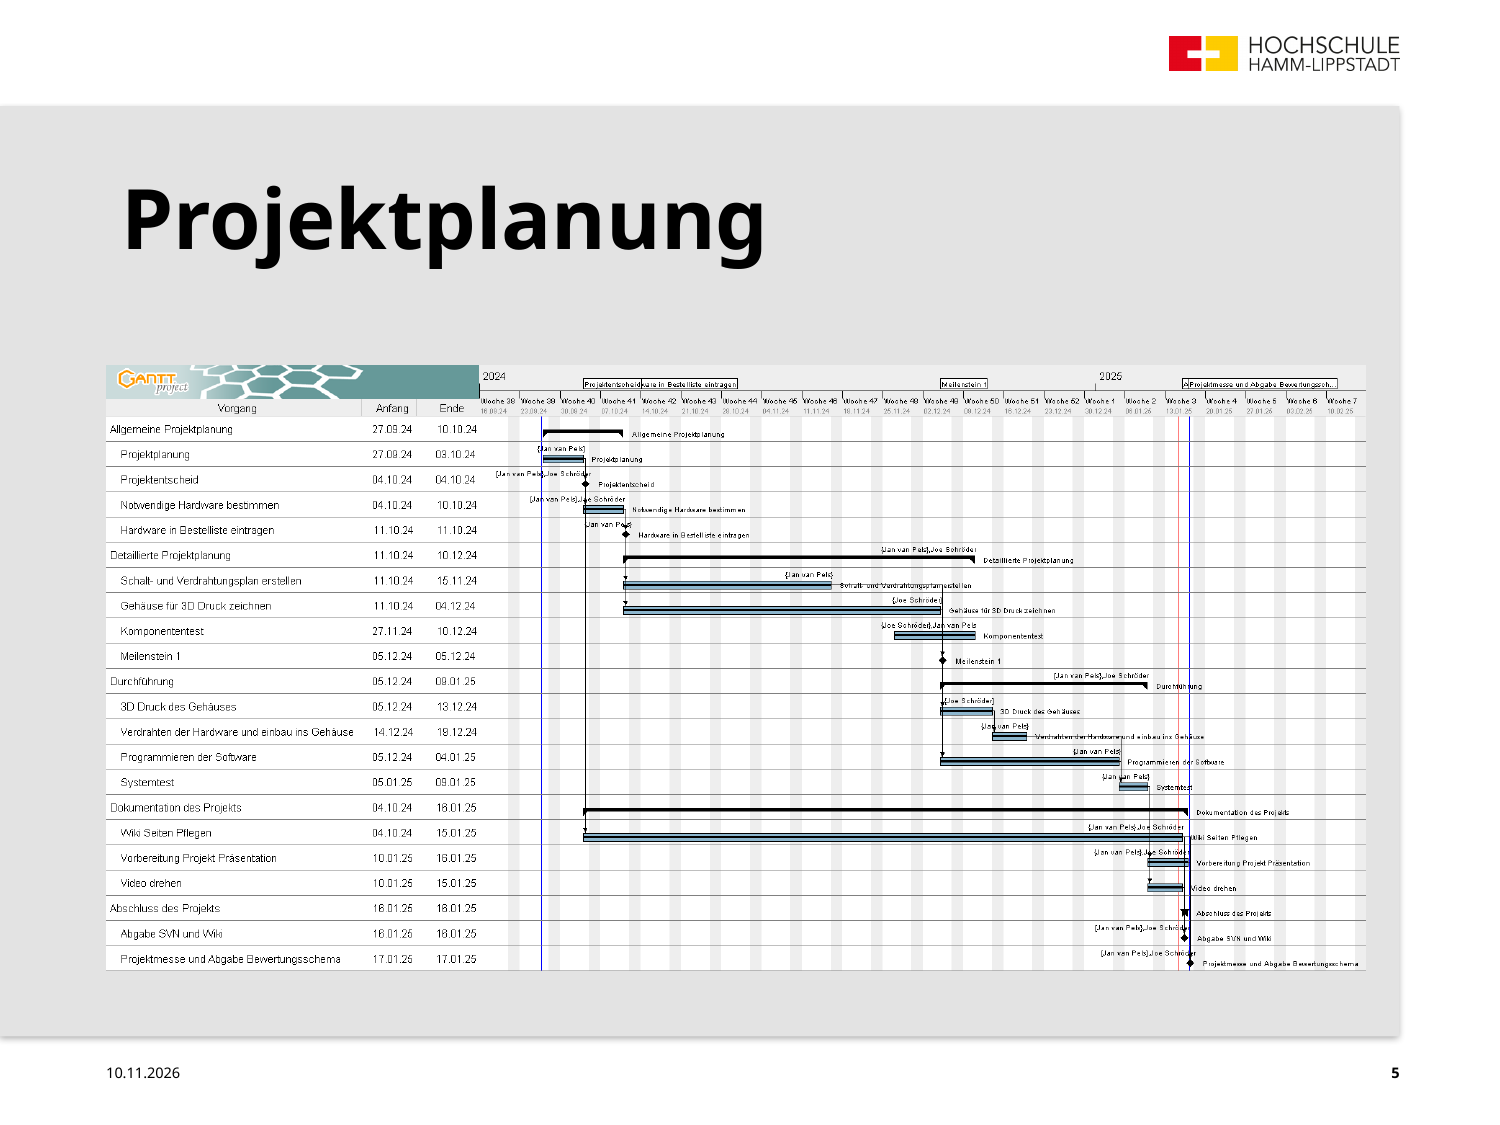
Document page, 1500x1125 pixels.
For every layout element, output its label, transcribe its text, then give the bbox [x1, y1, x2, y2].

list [105, 365, 1366, 971]
title Projektplanung [106, 122, 1366, 310]
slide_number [106, 1065, 457, 1084]
slide_number 5 [1049, 1065, 1400, 1084]
picture [1169, 36, 1400, 71]
